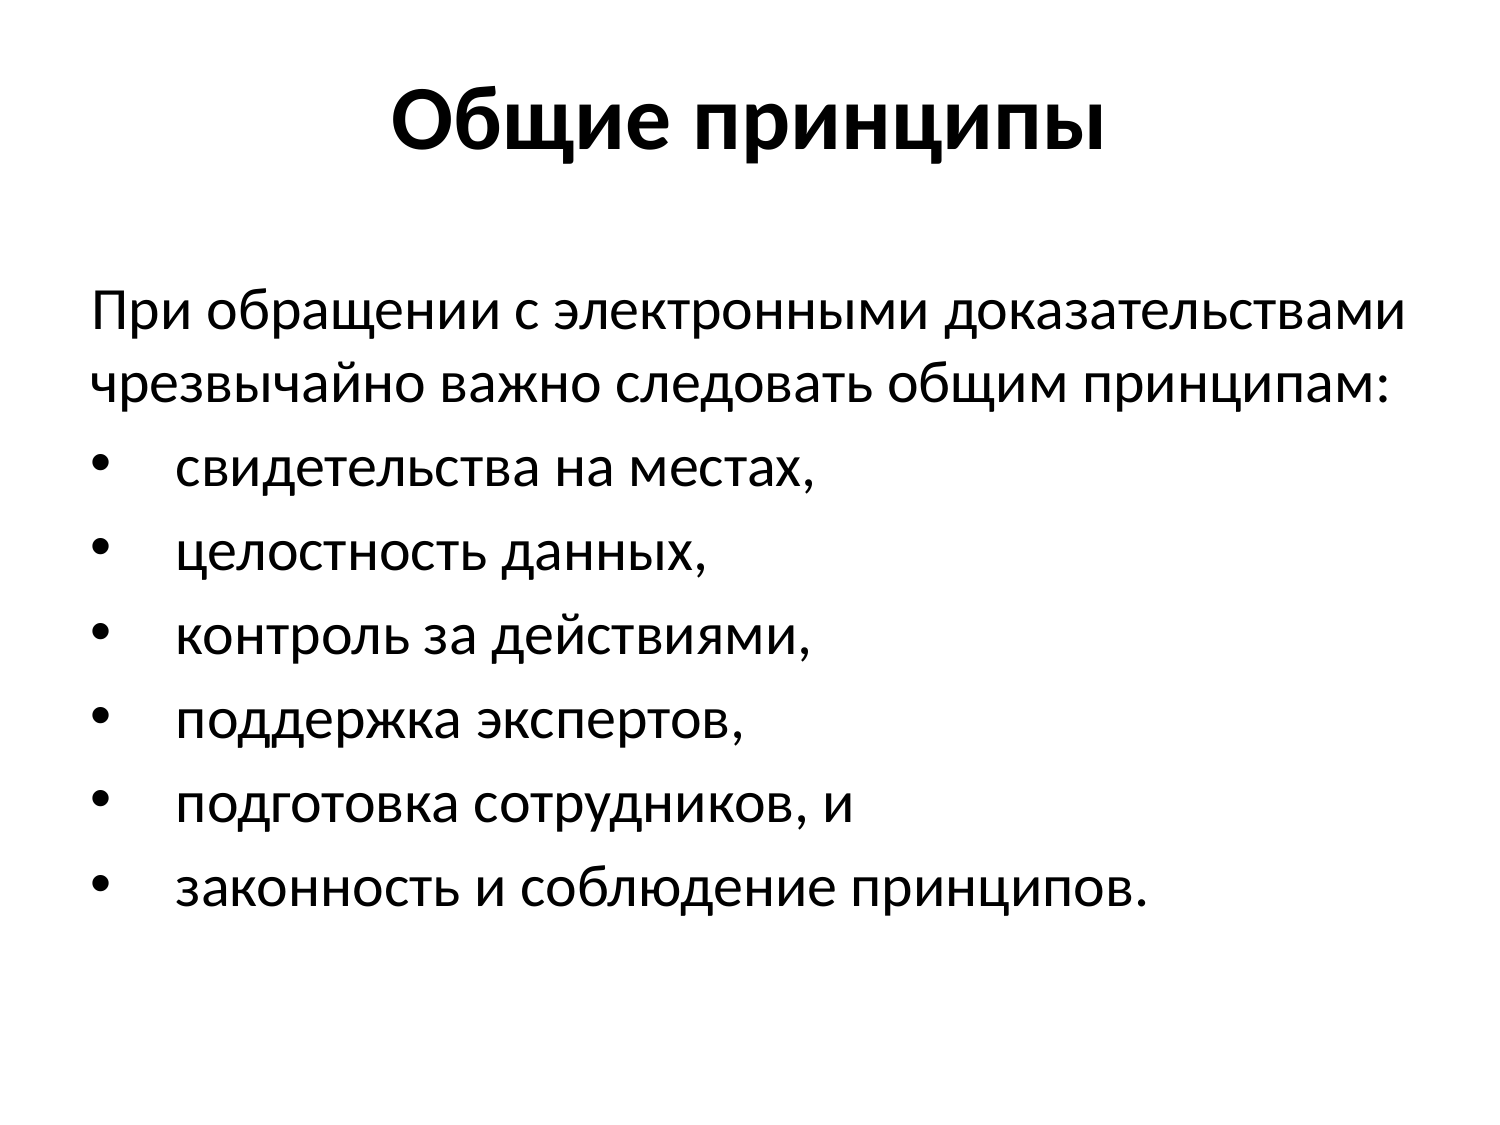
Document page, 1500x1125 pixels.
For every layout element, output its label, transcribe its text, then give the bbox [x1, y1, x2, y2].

title Общие принципы [74, 44, 1426, 181]
list При обращении с электронными доказательствами чрезвычайно важно следовать общим принципам: свидетельства на местах, целостность данных, контроль за действиями, поддержка экспертов, подготовка сотрудников, и законность и соблюдение принципов. [74, 262, 1426, 1006]
